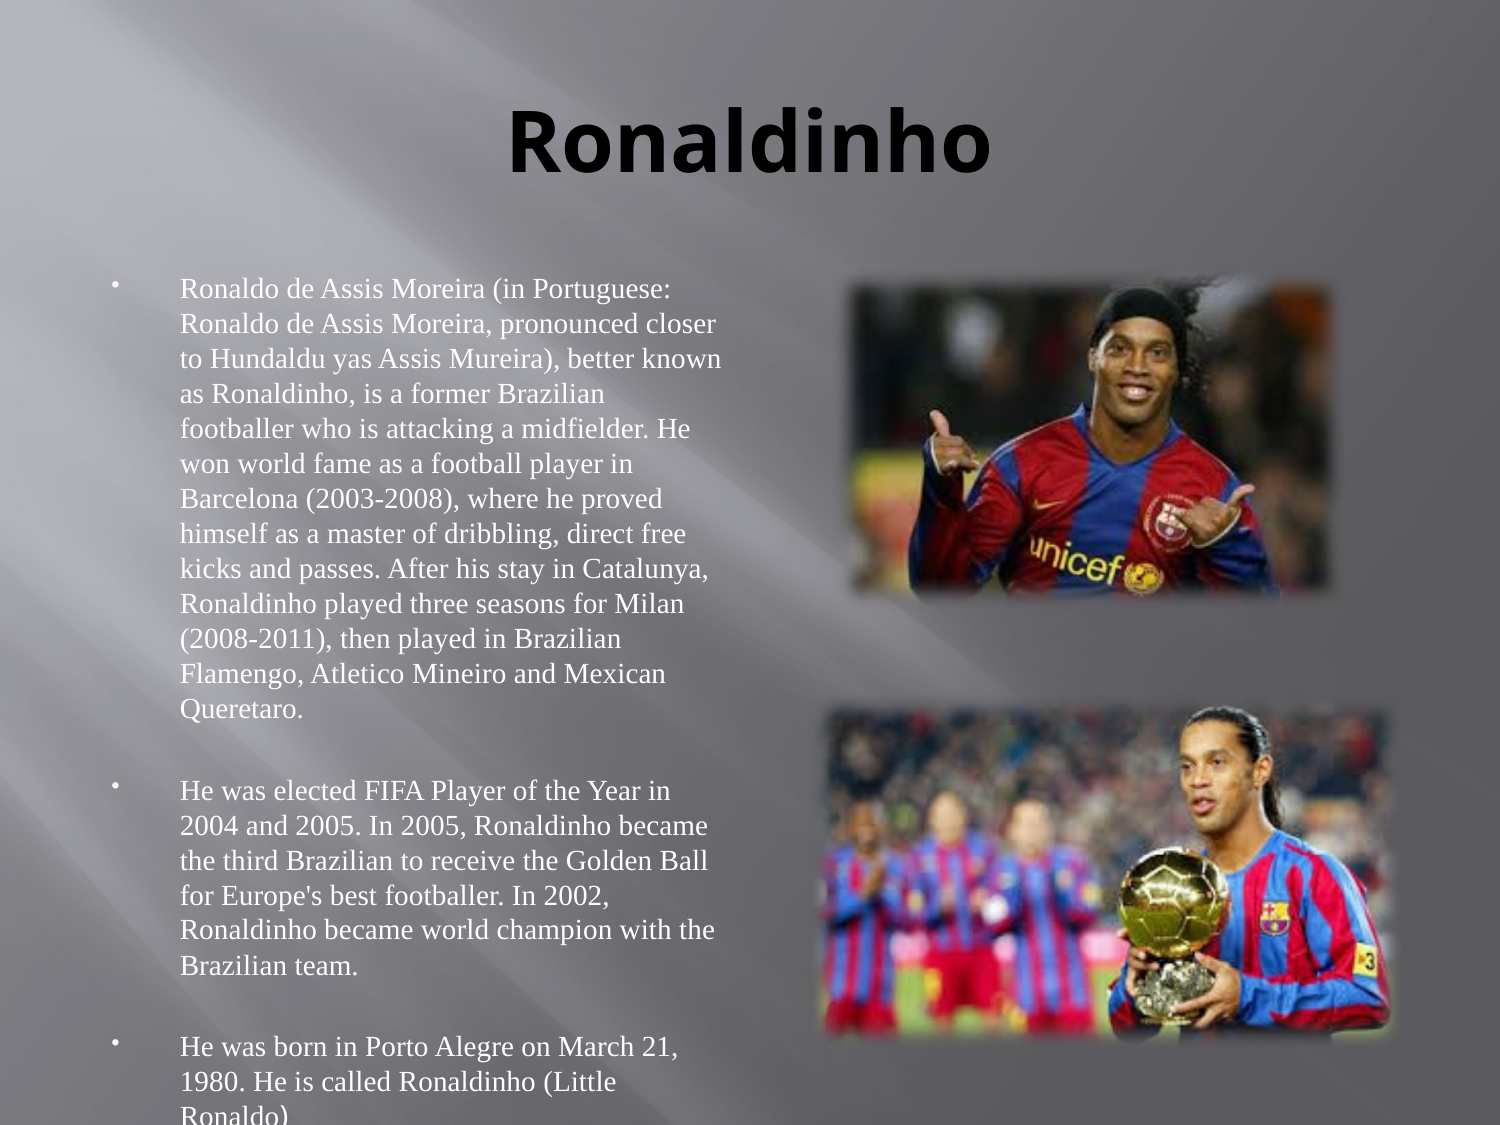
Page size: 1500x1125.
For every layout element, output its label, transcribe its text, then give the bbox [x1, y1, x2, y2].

picture [808, 692, 1405, 1050]
list Ronaldo de Assis Moreira (in Portuguese: Ronaldo de Assis Moreira, pronounced closer to Hundaldu yas Assis Mureira), better known as Ronaldinho, is a former Brazilian footballer who is attacking a midfielder. He won world fame as a football player in Barcelona (2003-2008), where he proved himself as a master of dribbling, direct free kicks and passes. After his stay in Catalunya, Ronaldinho played three seasons for Milan (2008-2011), then played in Brazilian Flamengo, Atletico Mineiro and Mexican Queretaro. He was elected FIFA Player of the Year in 2004 and 2005. In 2005, Ronaldinho became the third Brazilian to receive the Golden Ball for Europe's best footballer. In 2002, Ronaldinho became world champion with the Brazilian team. He was born in Porto Alegre on March 21, 1980. He is called Ronaldinho (Little Ronaldo) [75, 262, 738, 1005]
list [832, 266, 1348, 610]
title Ronaldinho [75, 45, 1425, 233]
